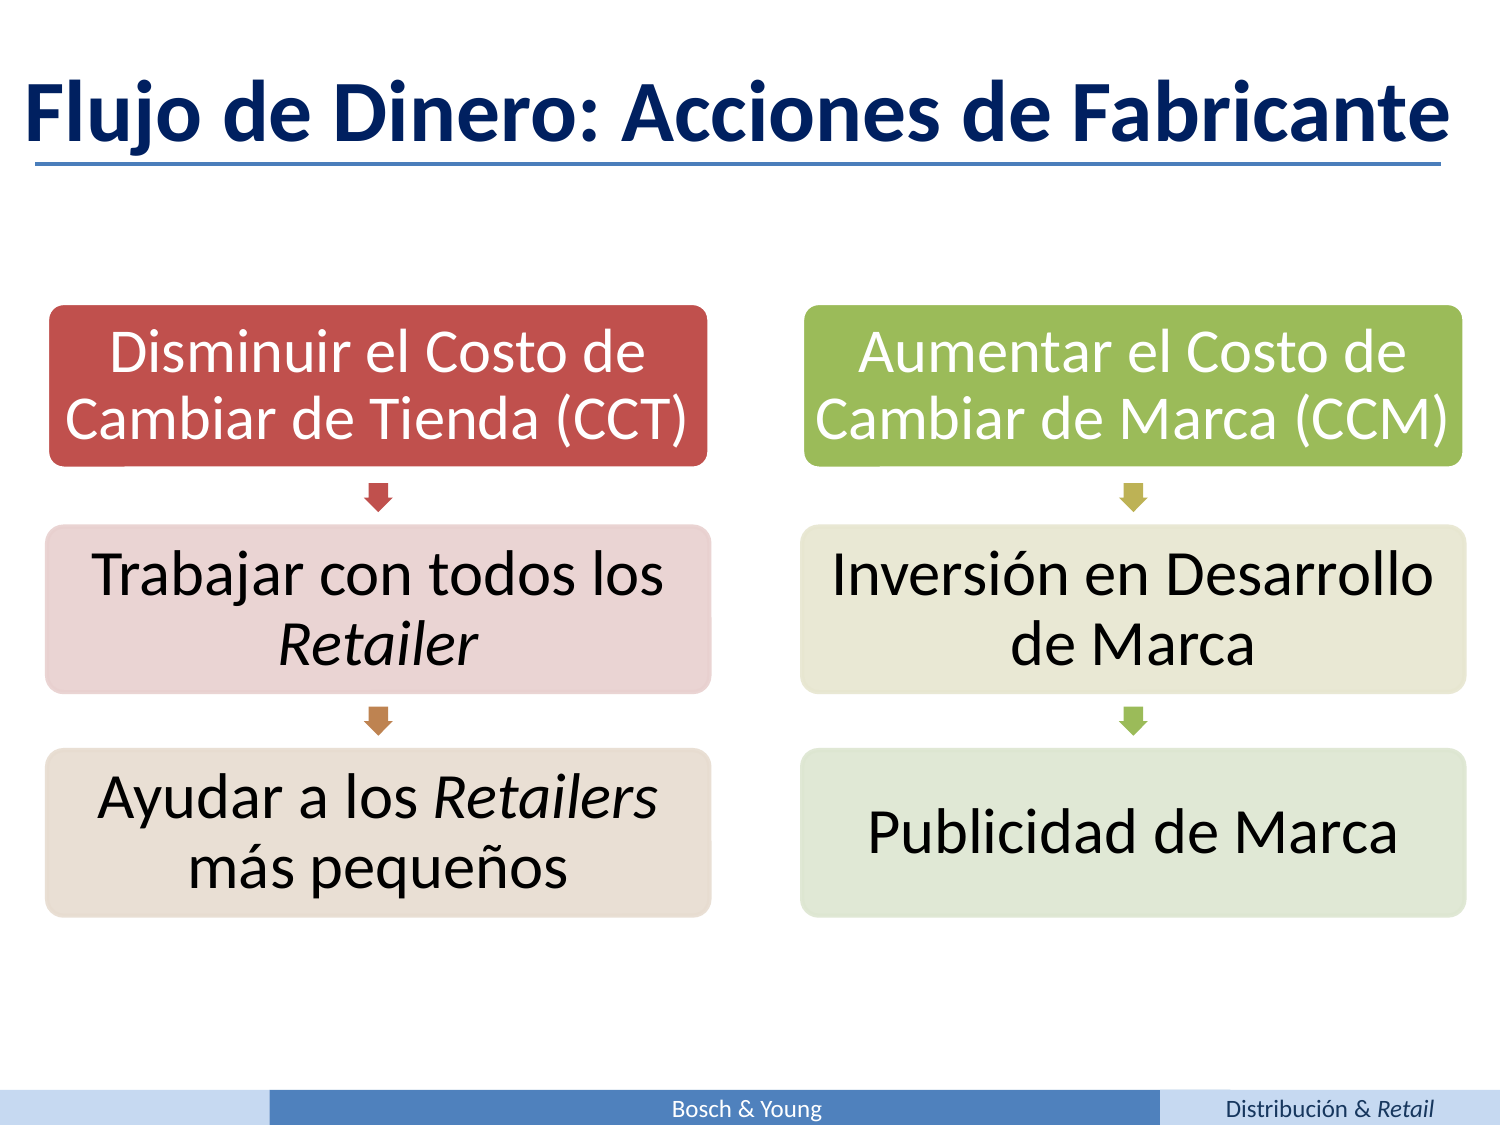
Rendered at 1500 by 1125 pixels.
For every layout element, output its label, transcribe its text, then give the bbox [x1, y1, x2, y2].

text_box Distribución & Retail [1158, 1088, 1500, 1125]
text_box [46, 152, 1466, 1067]
text_box [0, 1088, 272, 1125]
text_box Bosch & Young [272, 1088, 1158, 1125]
text_box Flujo de Dinero: Acciones de Fabricante [0, 46, 1477, 167]
